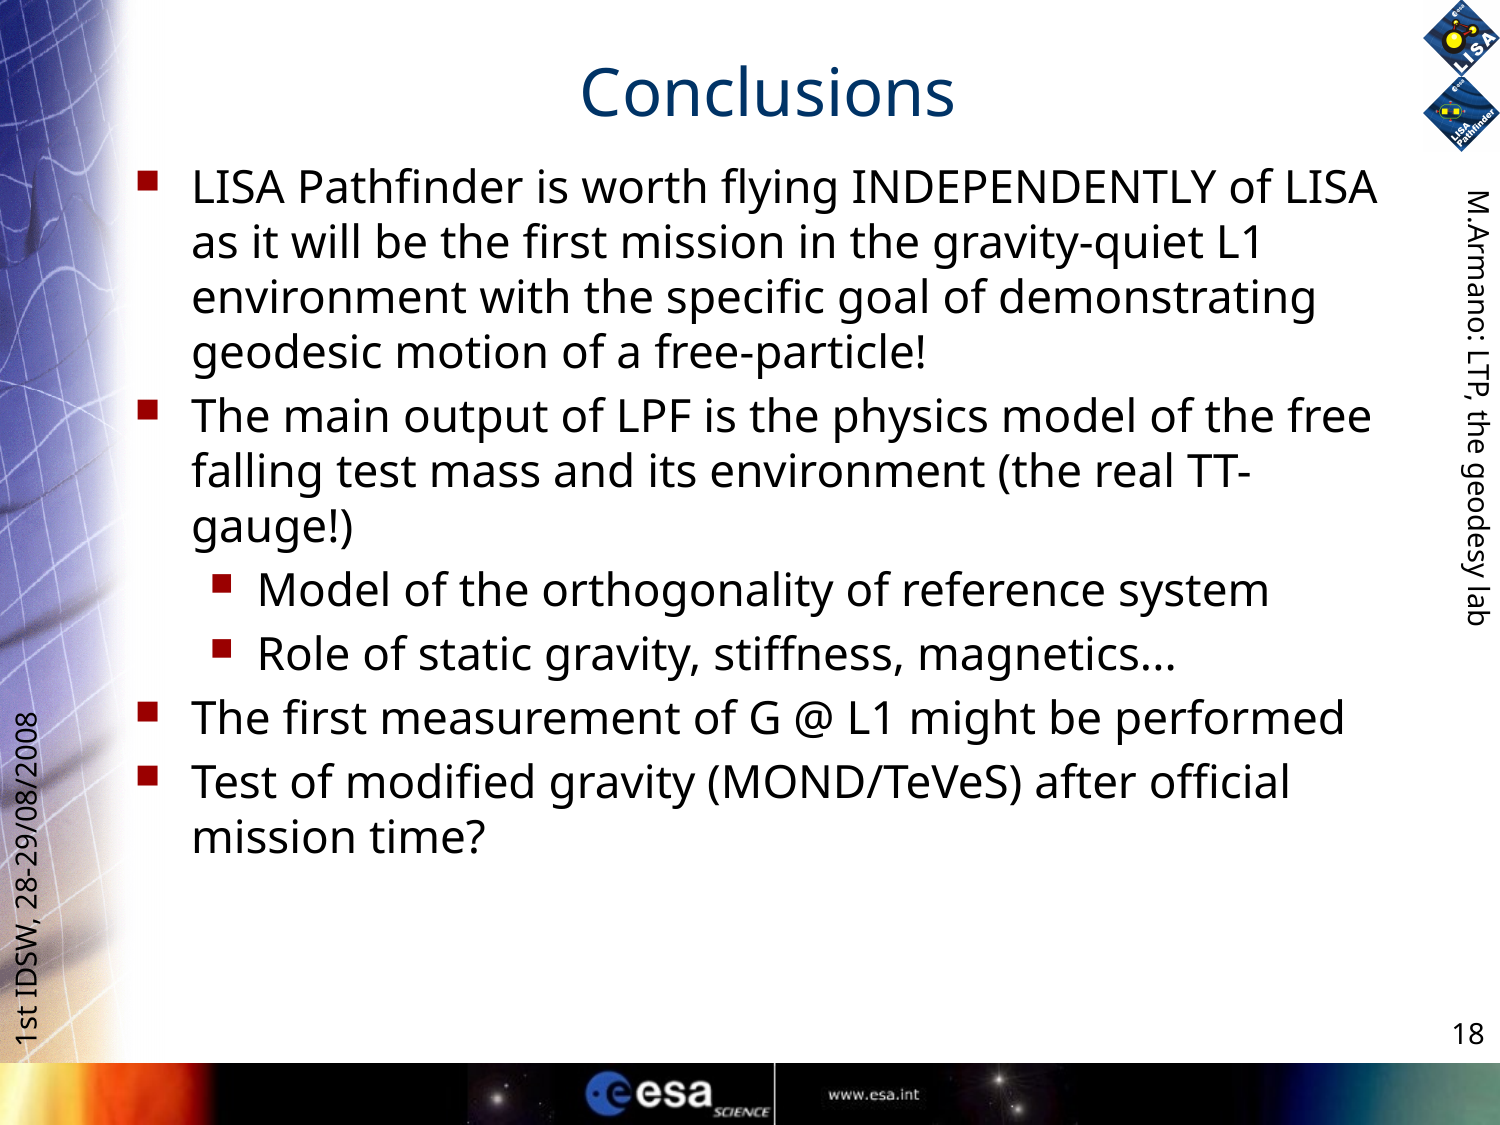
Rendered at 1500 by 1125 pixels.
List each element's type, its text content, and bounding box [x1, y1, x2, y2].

picture [1423, 0, 1500, 152]
text_box LISA Pathfinder is worth flying INDEPENDENTLY of LISA as it will be the first mission in the gravity-quiet L1 environment with the specific goal of demonstrating geodesic motion of a free-particle! The main output of LPF is the physics model of the free falling test mass and its environment (the real TT-gauge!) Model of the orthogonality of reference system Role of static gravity, stiffness, magnetics... The first measurement of G @ L1 might be performed Test of modified gravity (MOND/TeVeS) after official mission time? [119, 149, 1425, 1025]
title Conclusions [124, 24, 1413, 138]
picture [1365, 1063, 1500, 1125]
picture [0, 0, 1362, 1125]
footer M.Armano: LTP, the geodesy lab [1449, 174, 1500, 1001]
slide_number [0, 549, 51, 1063]
slide_number 18 [1260, 1012, 1500, 1063]
